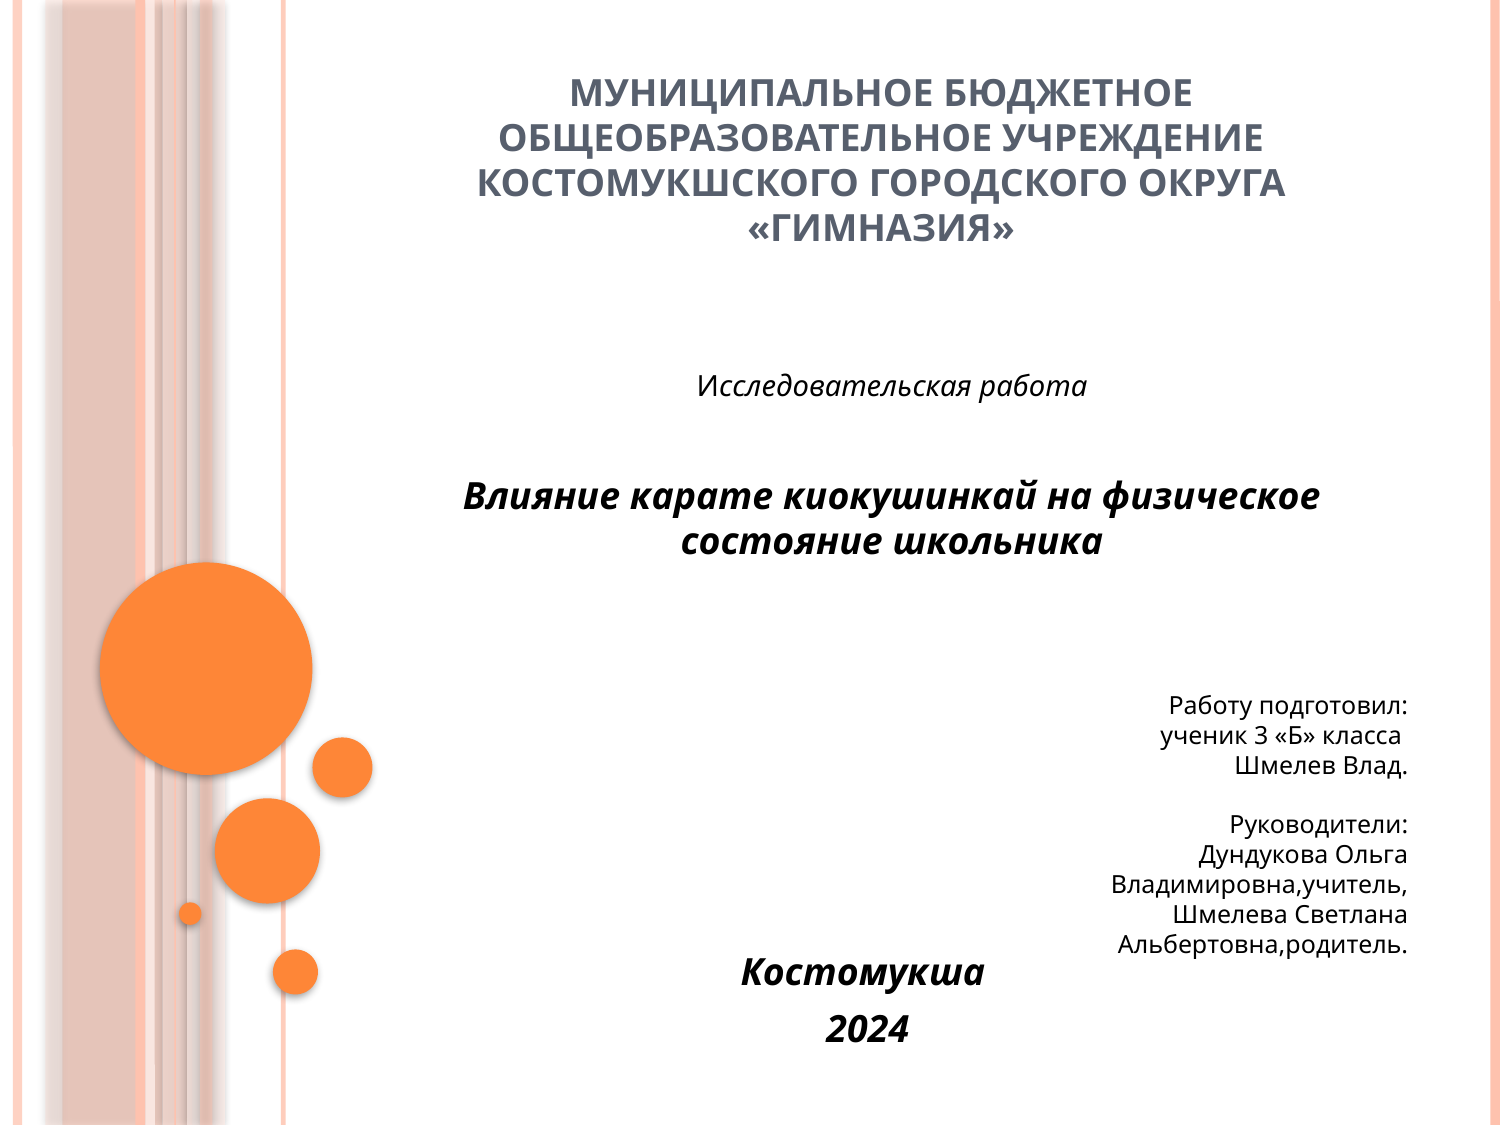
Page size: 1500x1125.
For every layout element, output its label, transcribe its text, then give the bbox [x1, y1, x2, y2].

subtitle Костомукша 2024 [643, 940, 1093, 1073]
title Муниципальное бюджетное общеобразовательное учреждение Костомукшского городского округа «Гимназия» [375, 101, 1388, 327]
text_box Исследовательская работа Влияние карате киокушинкай на физическое состояние школьника [431, 359, 1353, 570]
text_box Работу подготовил: ученик 3 «Б» класса Шмелев Влад. Руководители: Дундукова Ольга Владимировна,учитель, Шмелева Светлана Альбертовна,родитель. [986, 681, 1424, 967]
